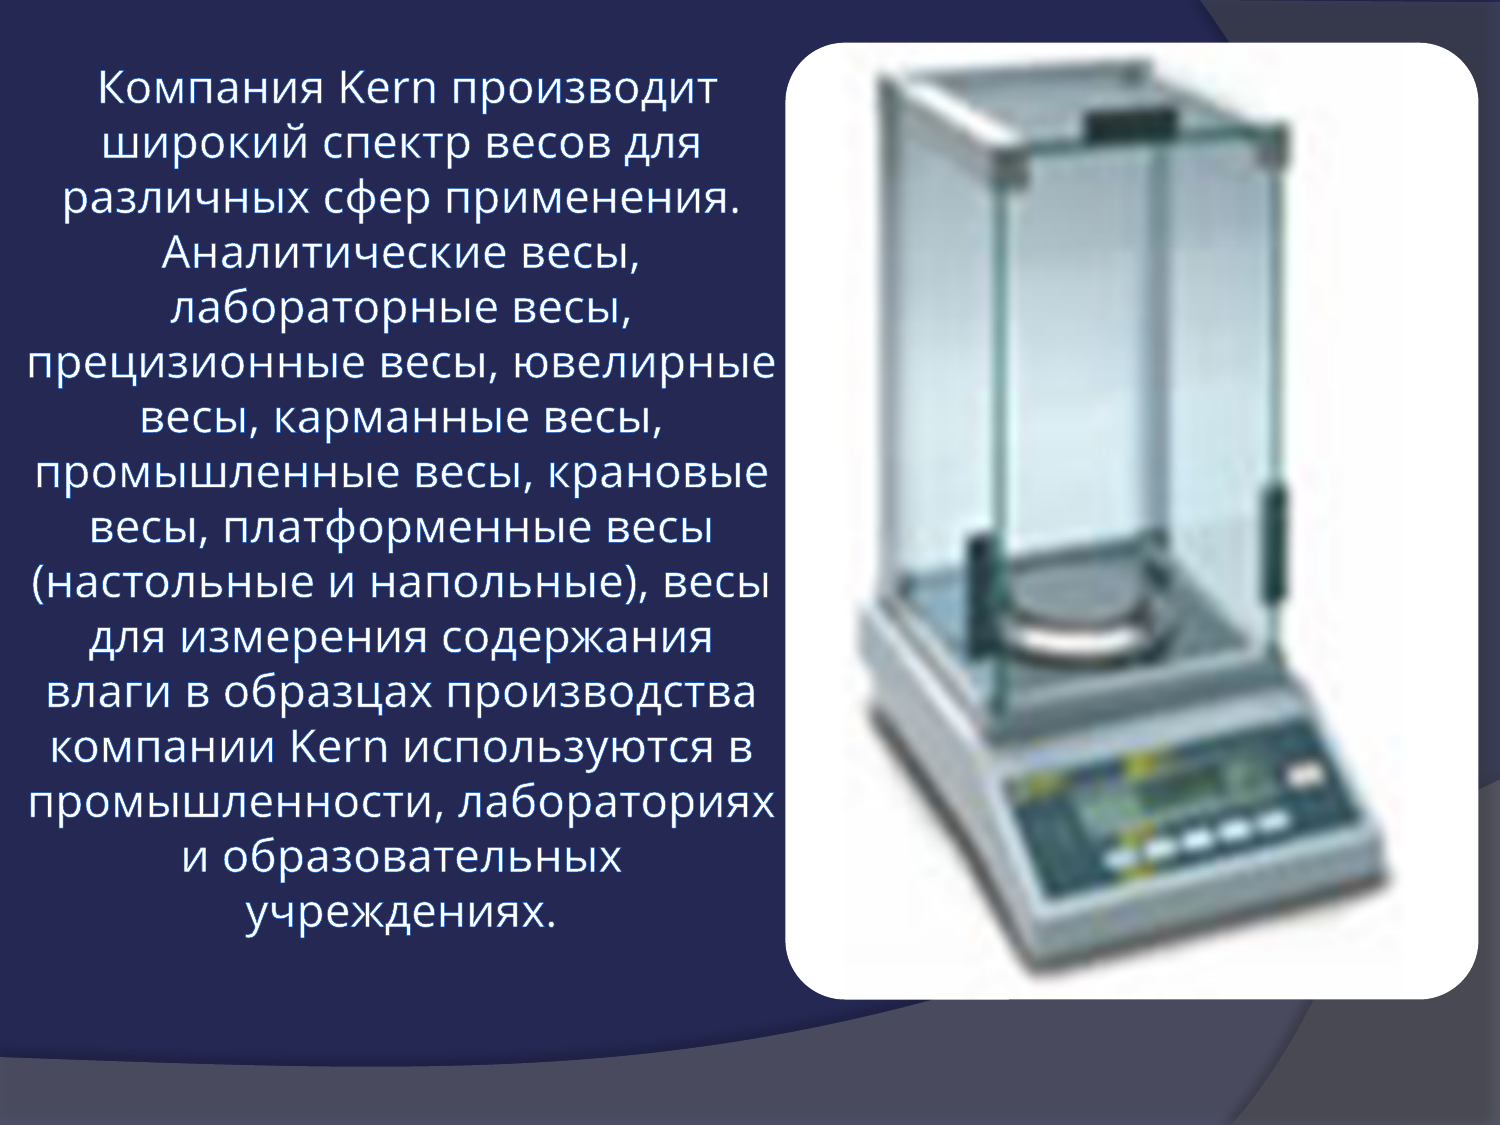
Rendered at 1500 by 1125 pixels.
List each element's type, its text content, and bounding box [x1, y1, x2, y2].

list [785, 42, 1479, 1000]
title Компания Kern производит широкий спектр весов для различных сфер применения. Аналитические весы, лабораторные весы, прецизионные весы, ювелирные весы, карманные весы, промышленные весы, крановые весы, платформенные весы (настольные и напольные), весы для измерения содержания влаги в образцах производства компании Kern используются в промышленности, лабораториях и образовательных учреждениях. [17, 1, 786, 1047]
